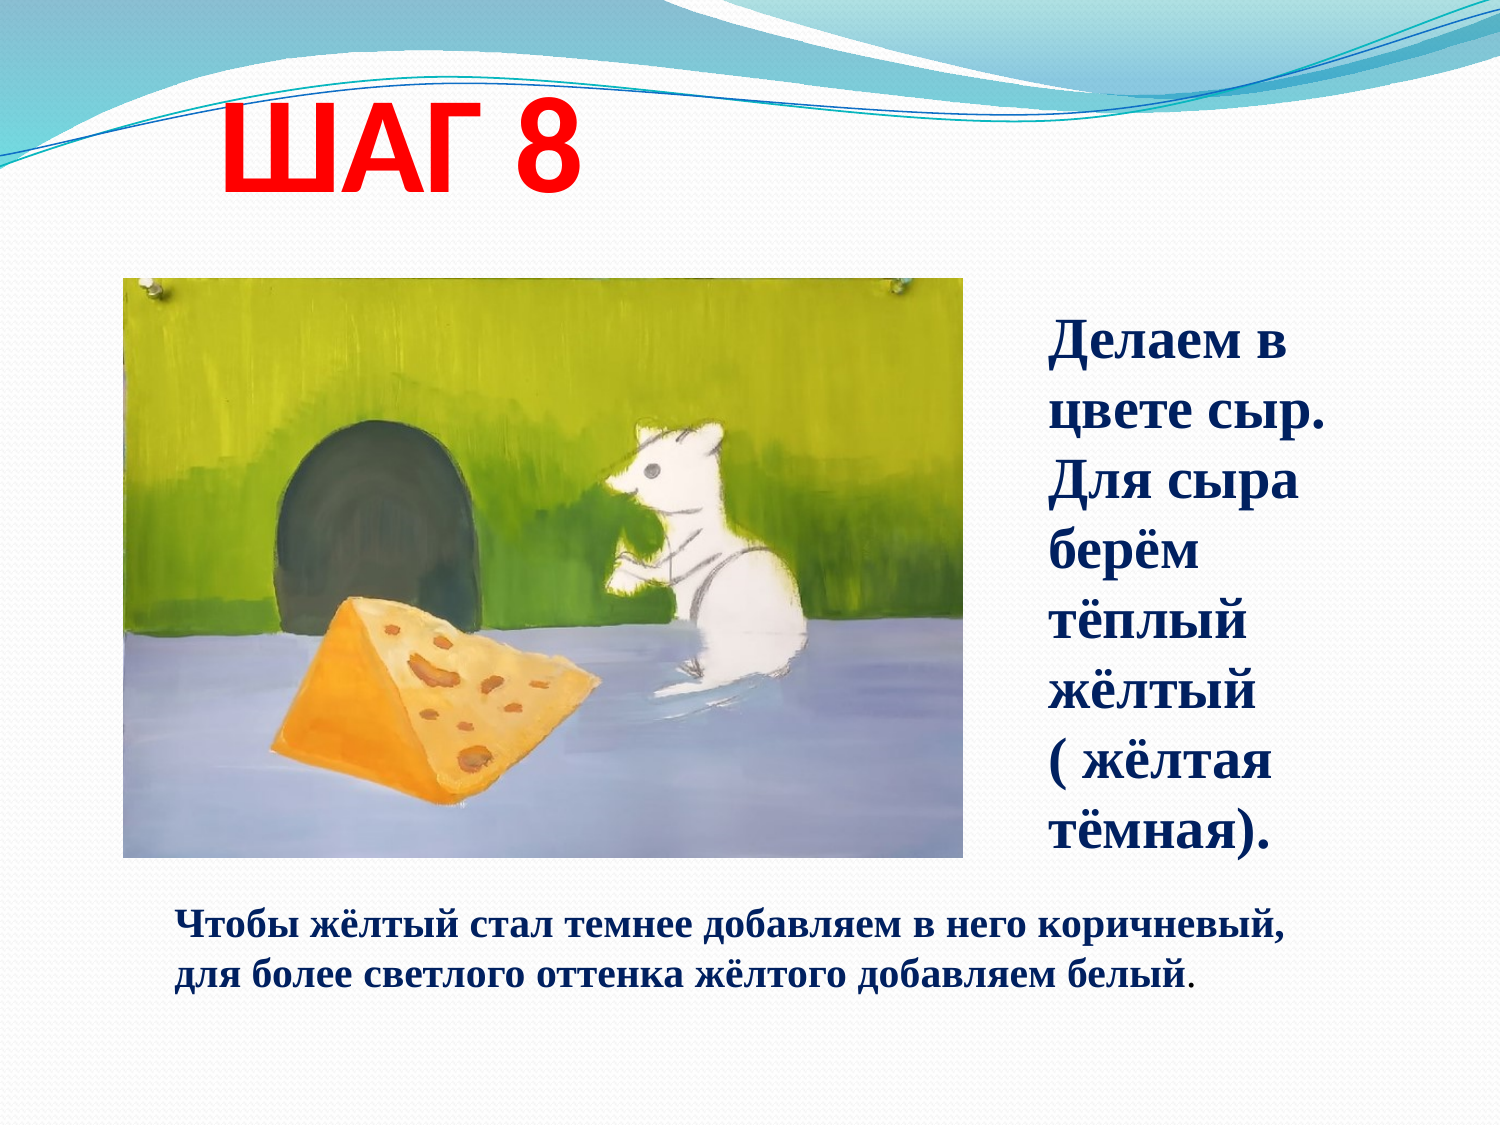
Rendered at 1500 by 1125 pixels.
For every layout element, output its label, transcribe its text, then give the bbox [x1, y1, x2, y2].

text_box Чтобы жёлтый стал темнее добавляем в него коричневый, для более светлого оттенка жёлтого добавляем белый. [159, 888, 1400, 1004]
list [123, 278, 963, 858]
text_box Делаем в цвете сыр. Для сыра берём тёплый жёлтый ( жёлтая тёмная). [1033, 292, 1388, 868]
title ШАГ 8 [218, 66, 1425, 220]
